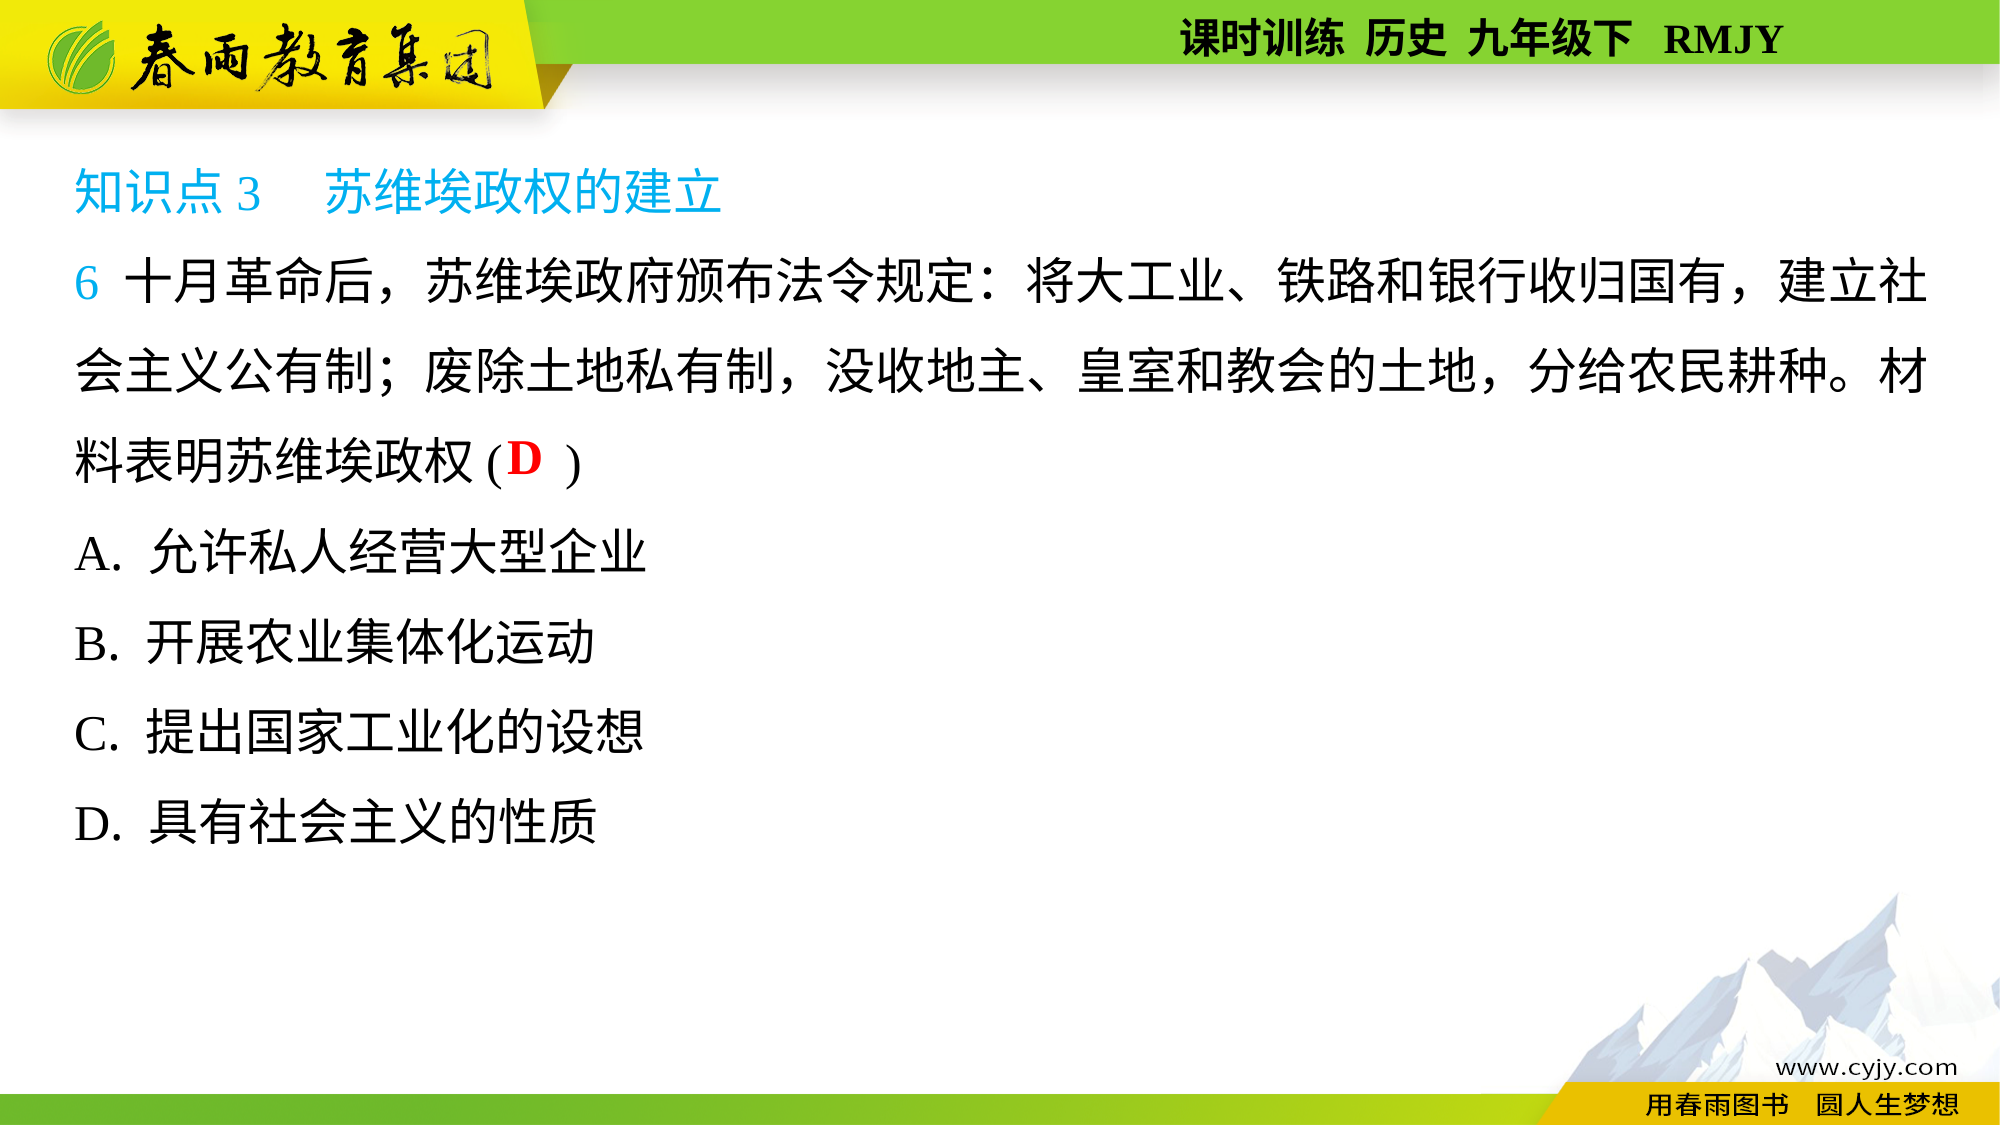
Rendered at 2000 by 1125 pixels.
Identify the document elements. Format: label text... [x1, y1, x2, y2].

text_box D [492, 417, 559, 493]
picture [0, 0, 2000, 1125]
list 知识点3 苏维埃政权的建立 6 十月革命后，苏维埃政府颁布法令规定：将大工业、铁路和银行收归国有，建立社会主义公有制；废除土地私有制，没收地主、皇室和教会的土地，分给农民耕种。材料表明苏维埃政权( ) A. 允许私人经营大型企业 B. 开展农业集体化运动 C. 提出国家工业化的设想 D. 具有社会主义的性质 [59, 122, 1944, 865]
